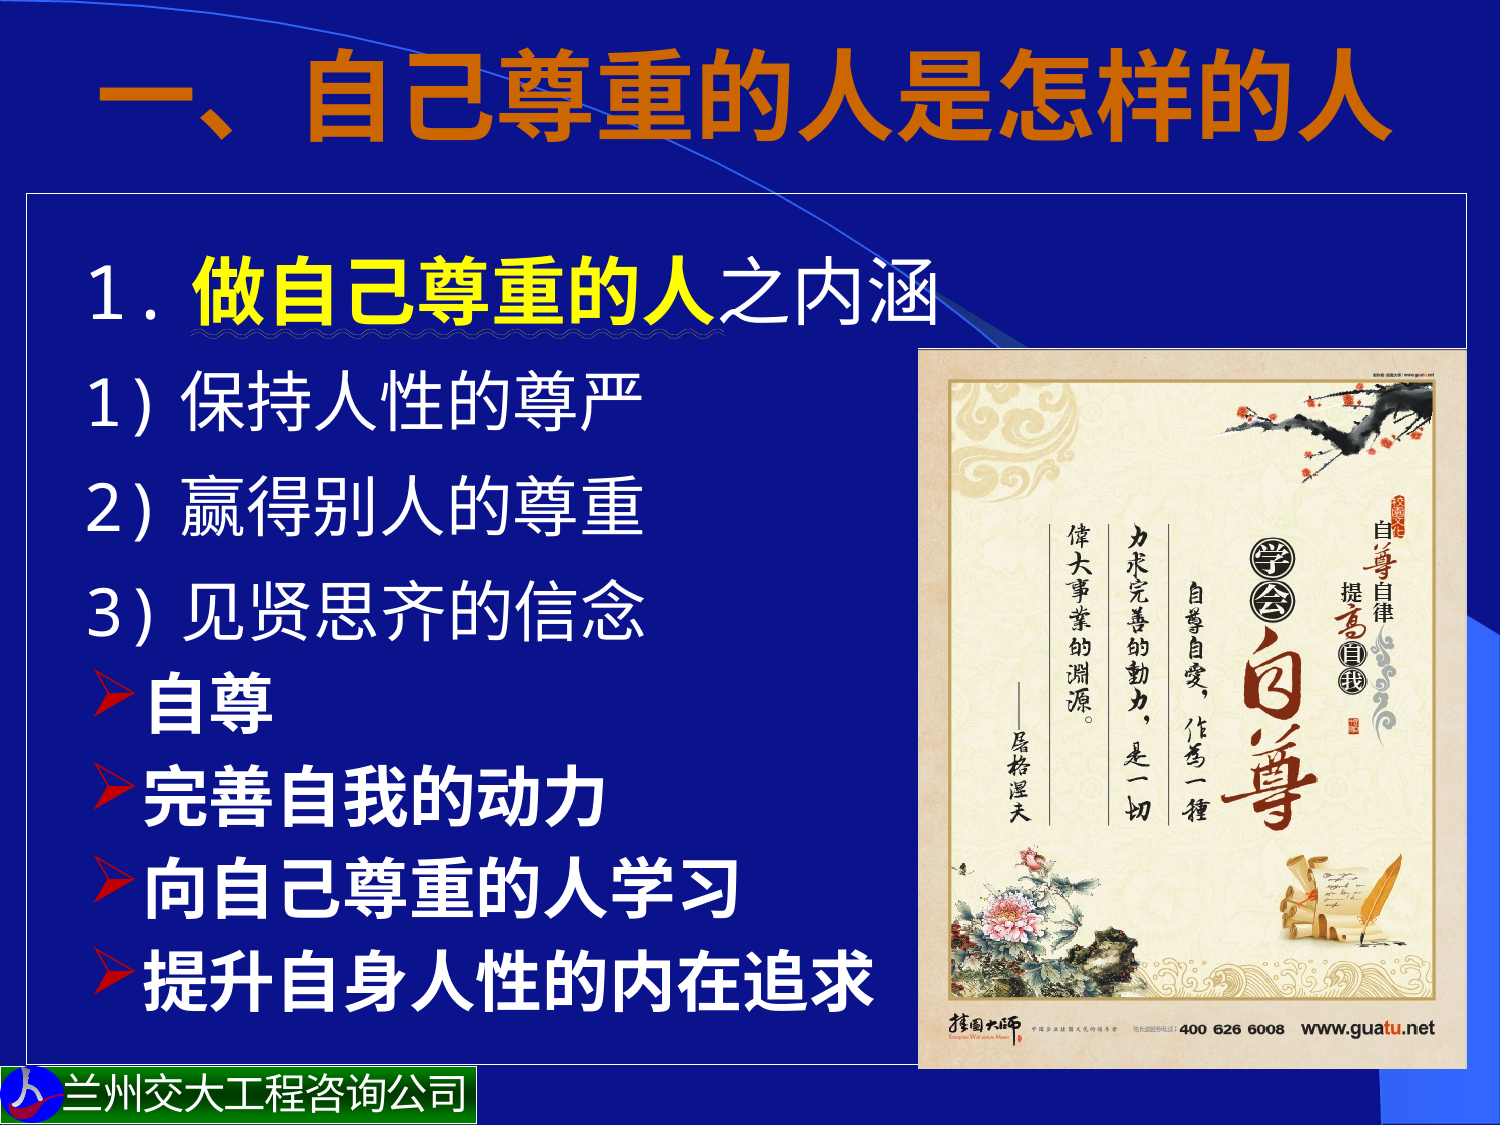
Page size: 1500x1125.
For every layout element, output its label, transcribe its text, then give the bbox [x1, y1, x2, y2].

title 一、自己尊重的人是怎样的人 [26, 0, 1467, 188]
list 1.做自己尊重的人之内涵 1)保持人性的尊严 2)赢得别人的尊重 3)见贤思齐的信念 自尊 完善自我的动力 向自己尊重的人学习 提升自身人性的内在追求 [26, 193, 1467, 1065]
picture [0, 0, 1500, 1125]
